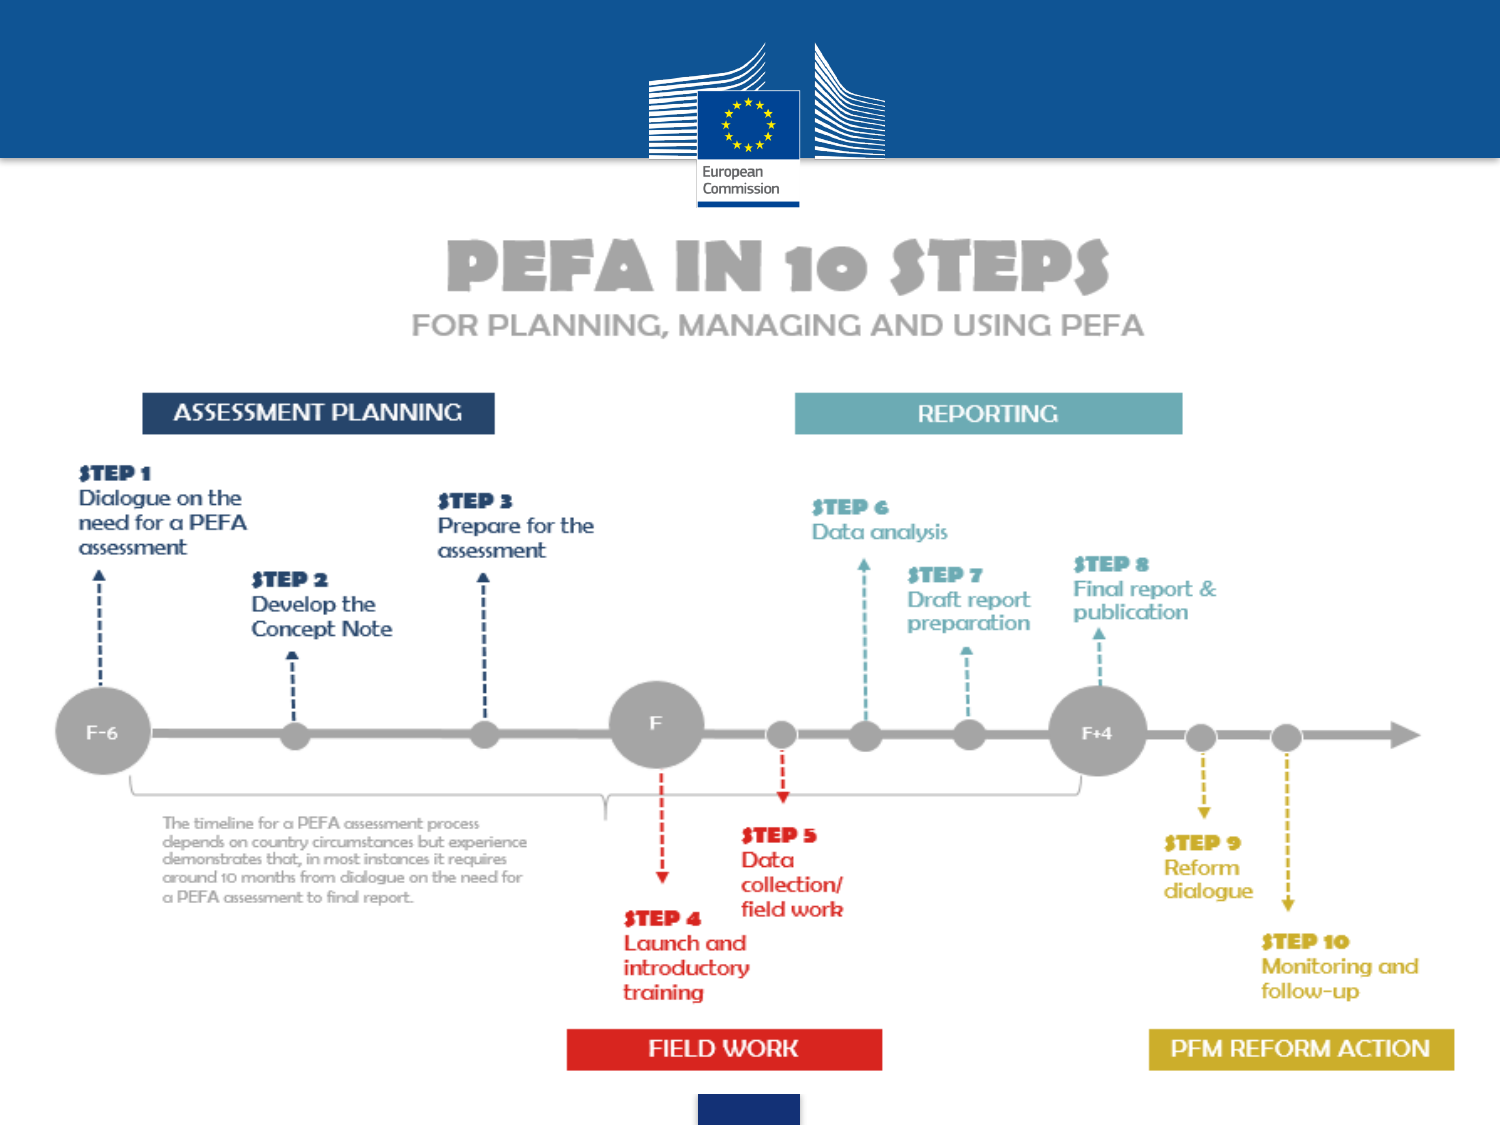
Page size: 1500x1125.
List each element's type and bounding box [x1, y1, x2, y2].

picture [17, 218, 1500, 1094]
picture [649, 42, 885, 208]
